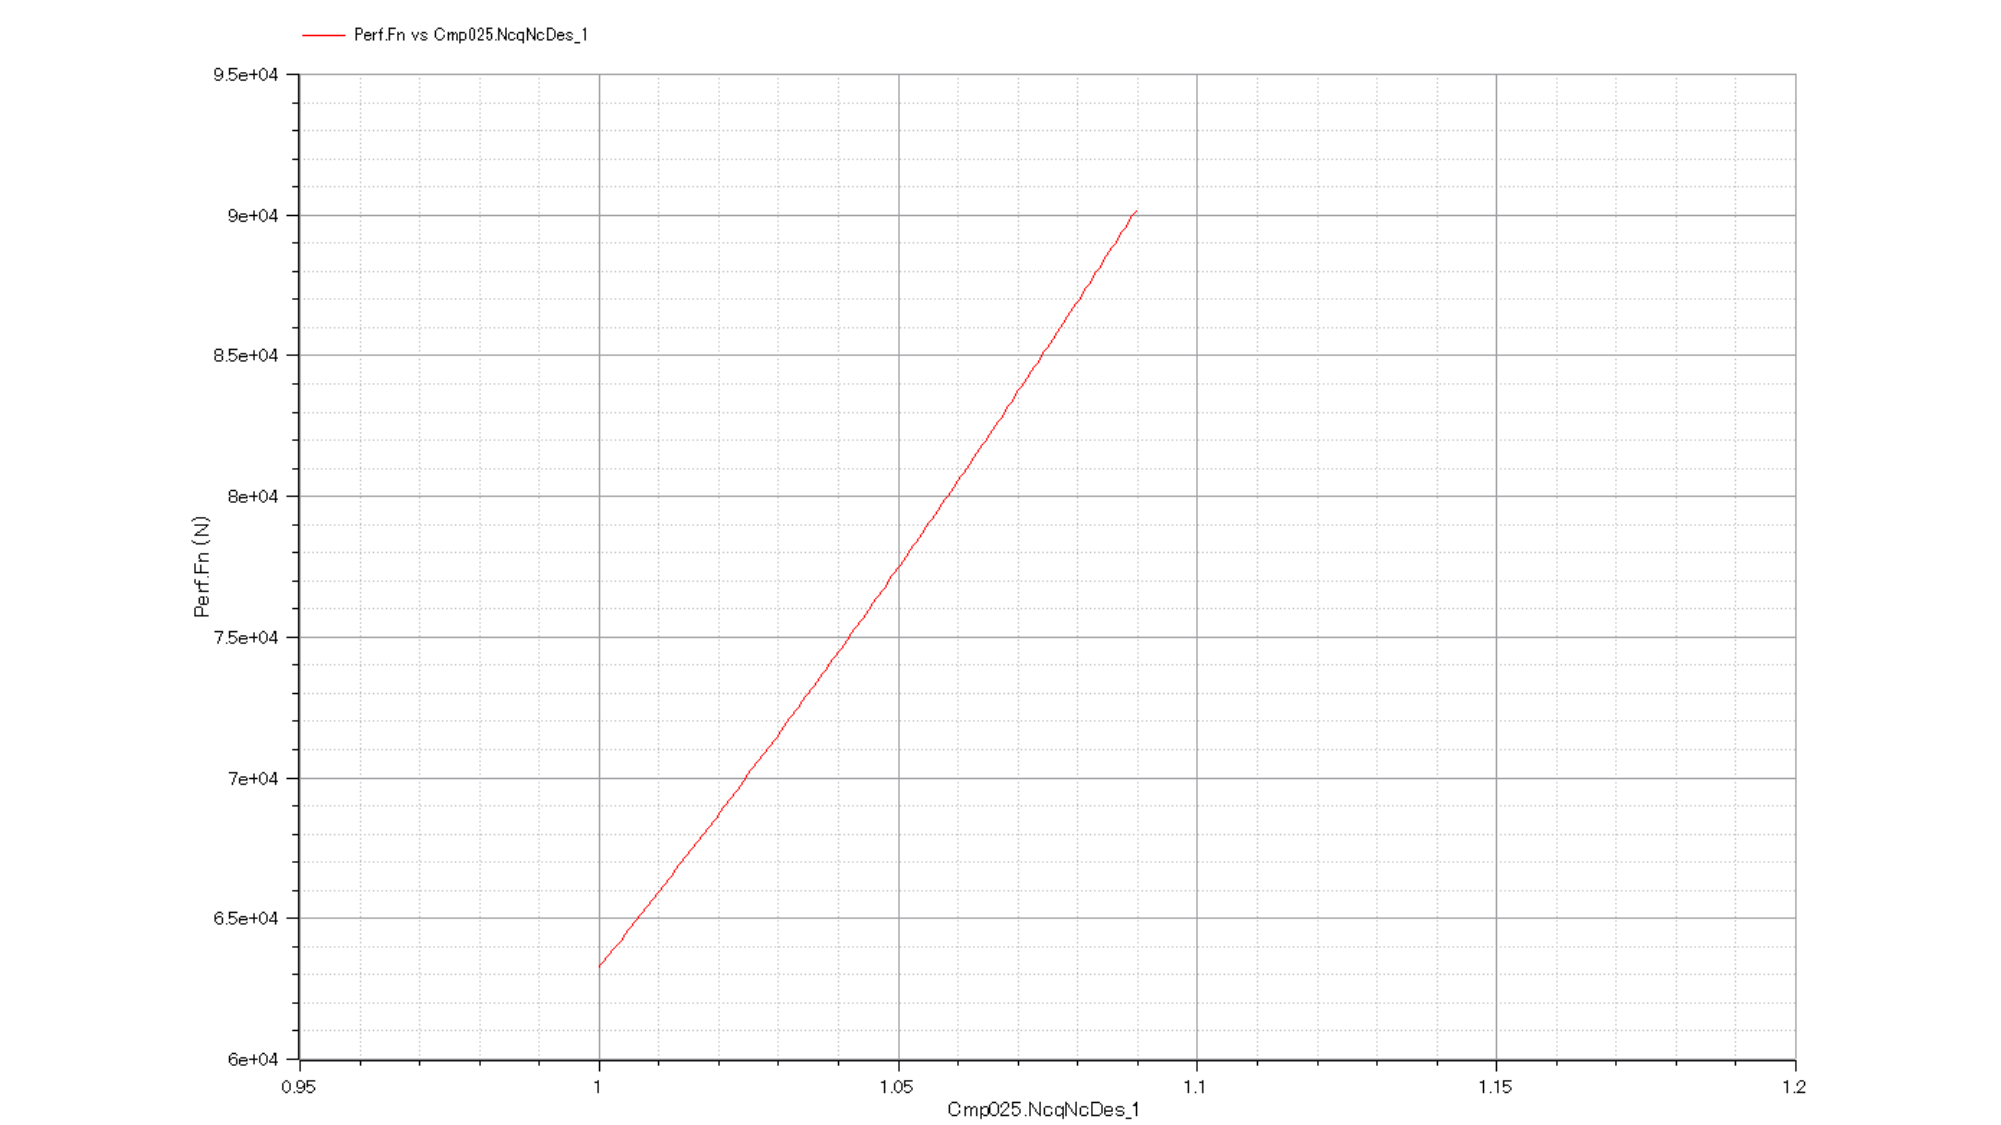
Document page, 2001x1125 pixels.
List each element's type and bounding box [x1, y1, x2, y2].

picture [183, 0, 1817, 1125]
